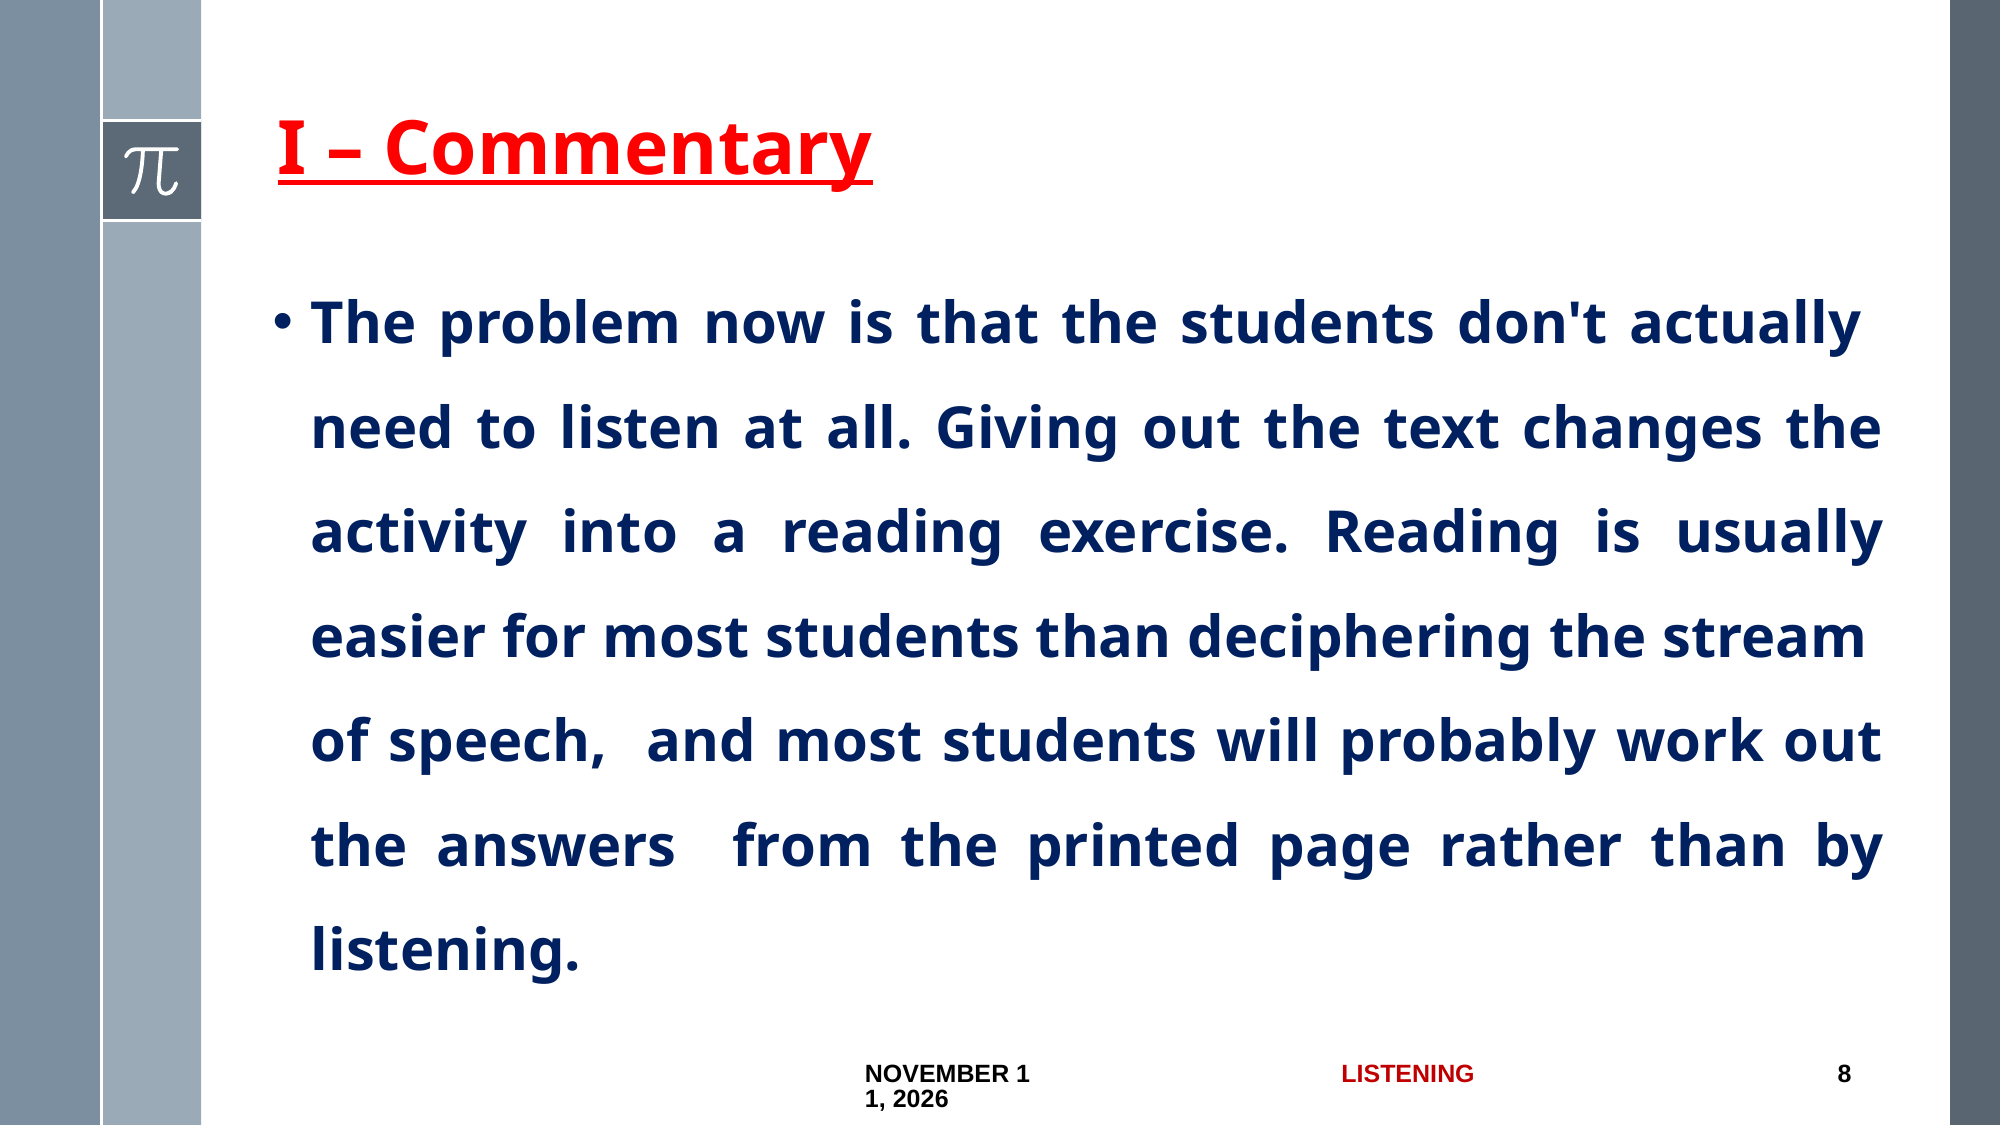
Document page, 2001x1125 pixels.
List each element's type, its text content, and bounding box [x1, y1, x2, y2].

text_box I – Commentary [262, 91, 1725, 186]
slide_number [849, 1042, 1050, 1103]
list The problem now is that the students don't actually need to listen at all. Giving out the text changes the activity into a reading exercise. Reading is usually easier for most students than deciphering the stream of speech, and most students will probably work out the answers from the printed page rather than by listening. [257, 243, 1900, 996]
footer Listening [1082, 1042, 1735, 1103]
slide_number 8 [1766, 1042, 1867, 1103]
